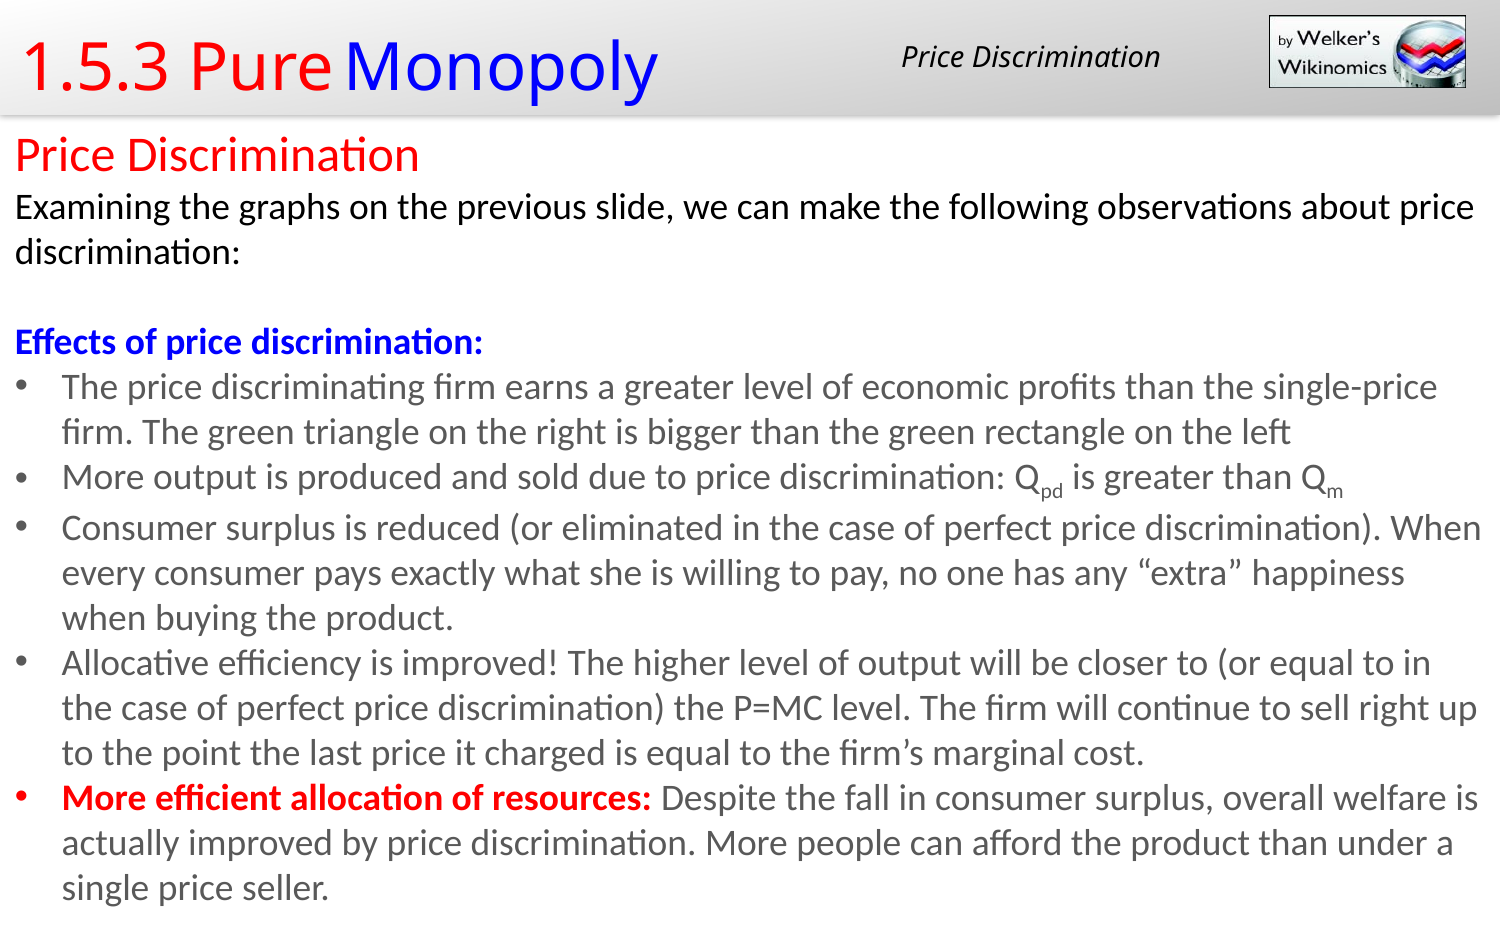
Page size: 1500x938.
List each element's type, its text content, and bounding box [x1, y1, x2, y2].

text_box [0, 0, 1500, 115]
text_box Price Discrimination Examining the graphs on the previous slide, we can make the following observations about price discrimination: Effects of price discrimination: The price discriminating firm earns a greater level of economic profits than the single-price firm. The green triangle on the right is bigger than the green rectangle on the left More output is produced and sold due to price discrimination: Qpd is greater than Qm Consumer surplus is reduced (or eliminated in the case of perfect price discrimination). When every consumer pays exactly what she is willing to pay, no one has any “extra” happiness when buying the product. Allocative efficiency is improved! The higher level of output will be closer to (or equal to in the case of perfect price discrimination) the P=MC level. The firm will continue to sell right up to the point the last price it charged is equal to the firm’s marginal cost. More efficient allocation of resources: Despite the fall in consumer surplus, overall welfare is actually improved by price discrimination. More people can afford the product than under a single price seller. [0, 123, 1500, 916]
